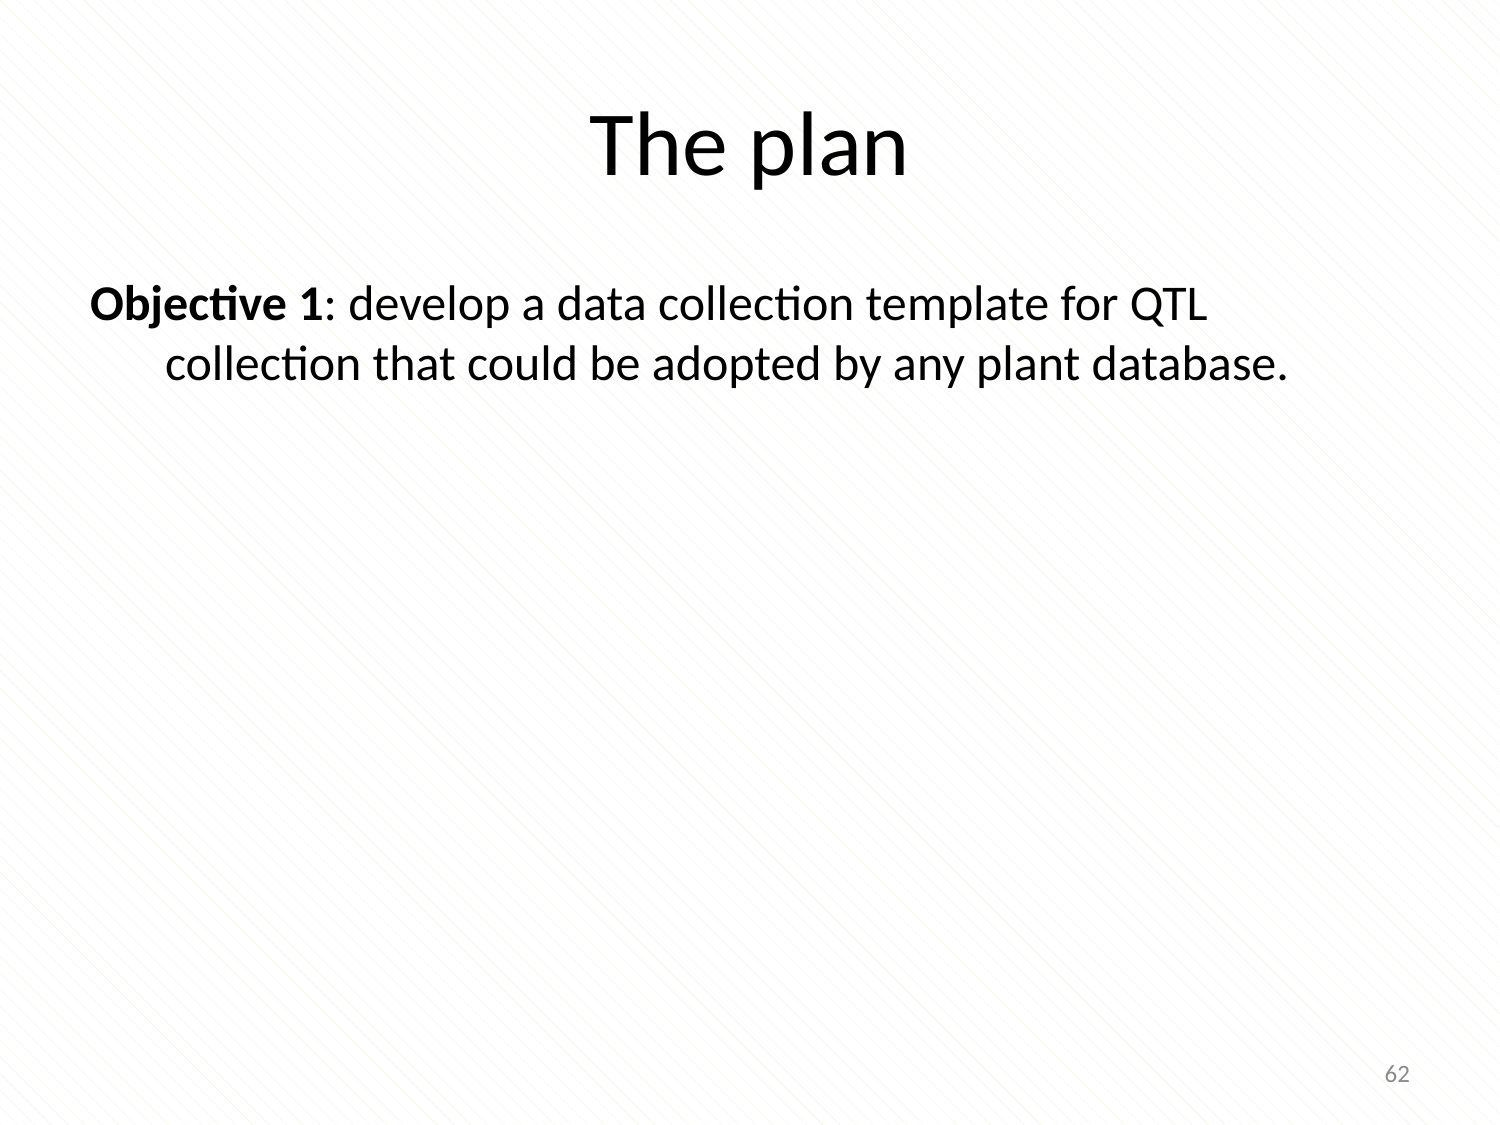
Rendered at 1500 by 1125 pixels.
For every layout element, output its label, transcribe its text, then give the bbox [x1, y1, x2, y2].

title The plan [75, 45, 1425, 233]
list Objective 1: develop a data collection template for QTL collection that could be adopted by any plant database. [75, 262, 1425, 1005]
slide_number 62 [1074, 1042, 1425, 1103]
